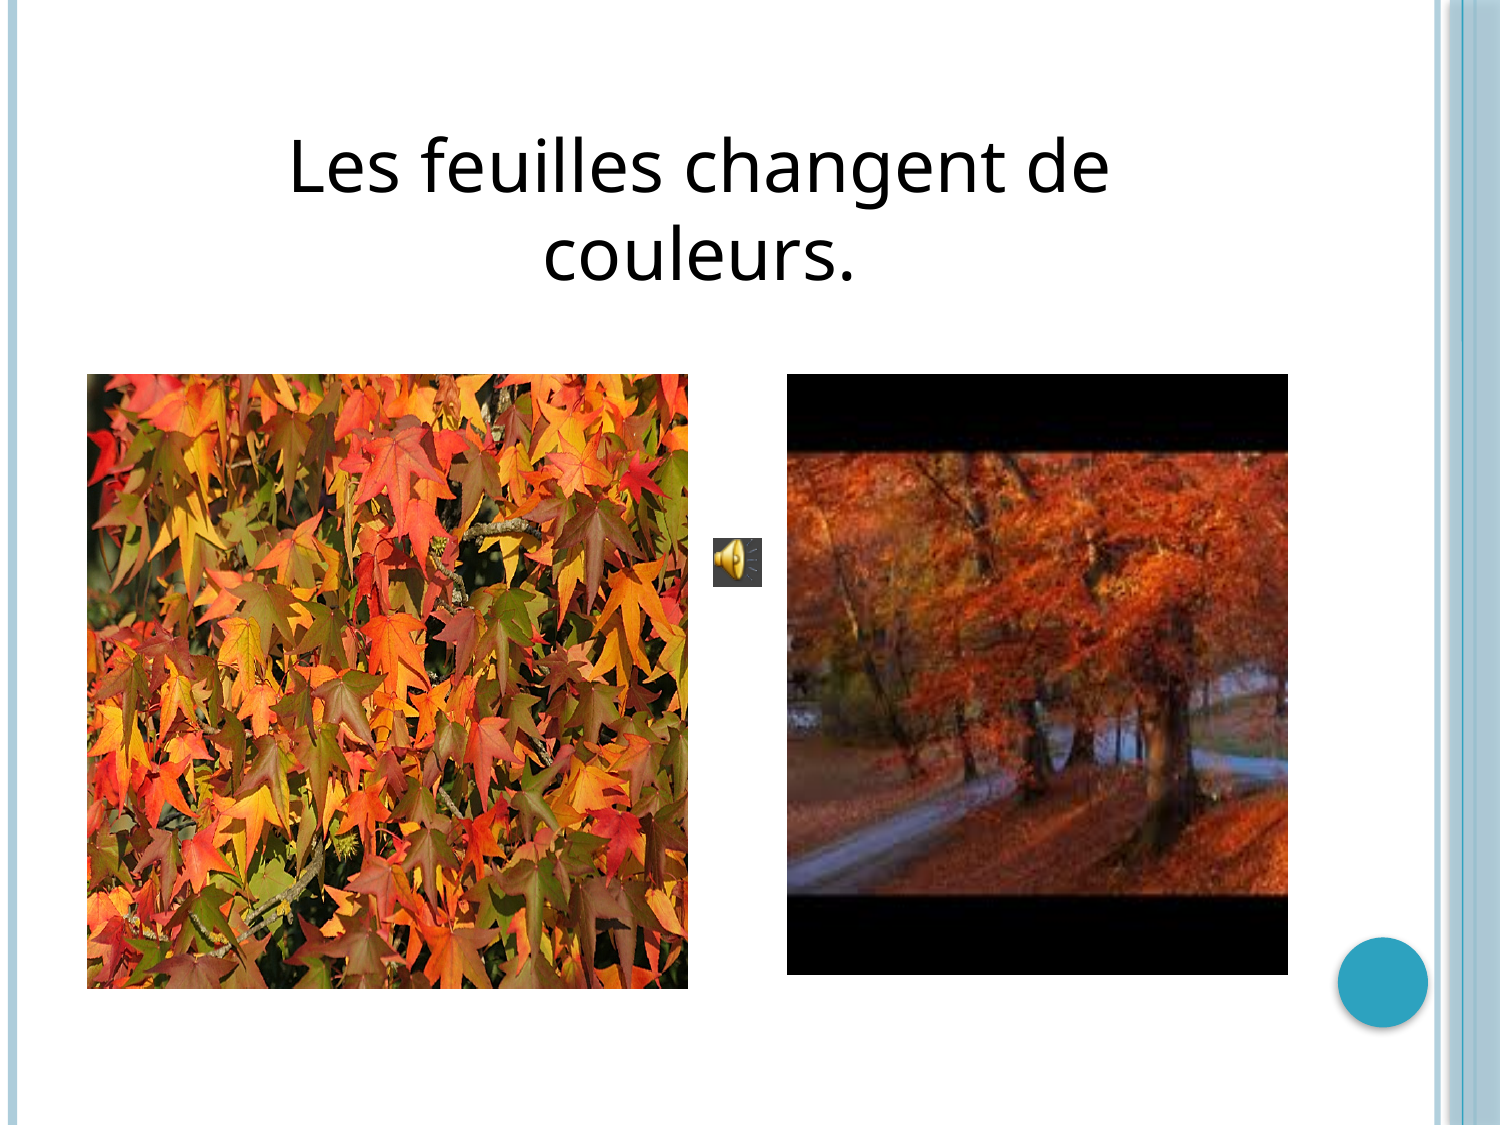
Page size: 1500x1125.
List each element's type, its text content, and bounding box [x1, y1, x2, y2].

text_box Les feuilles changent de couleurs. [187, 112, 1213, 303]
picture [711, 536, 763, 589]
picture [86, 374, 688, 990]
picture [786, 374, 1288, 976]
